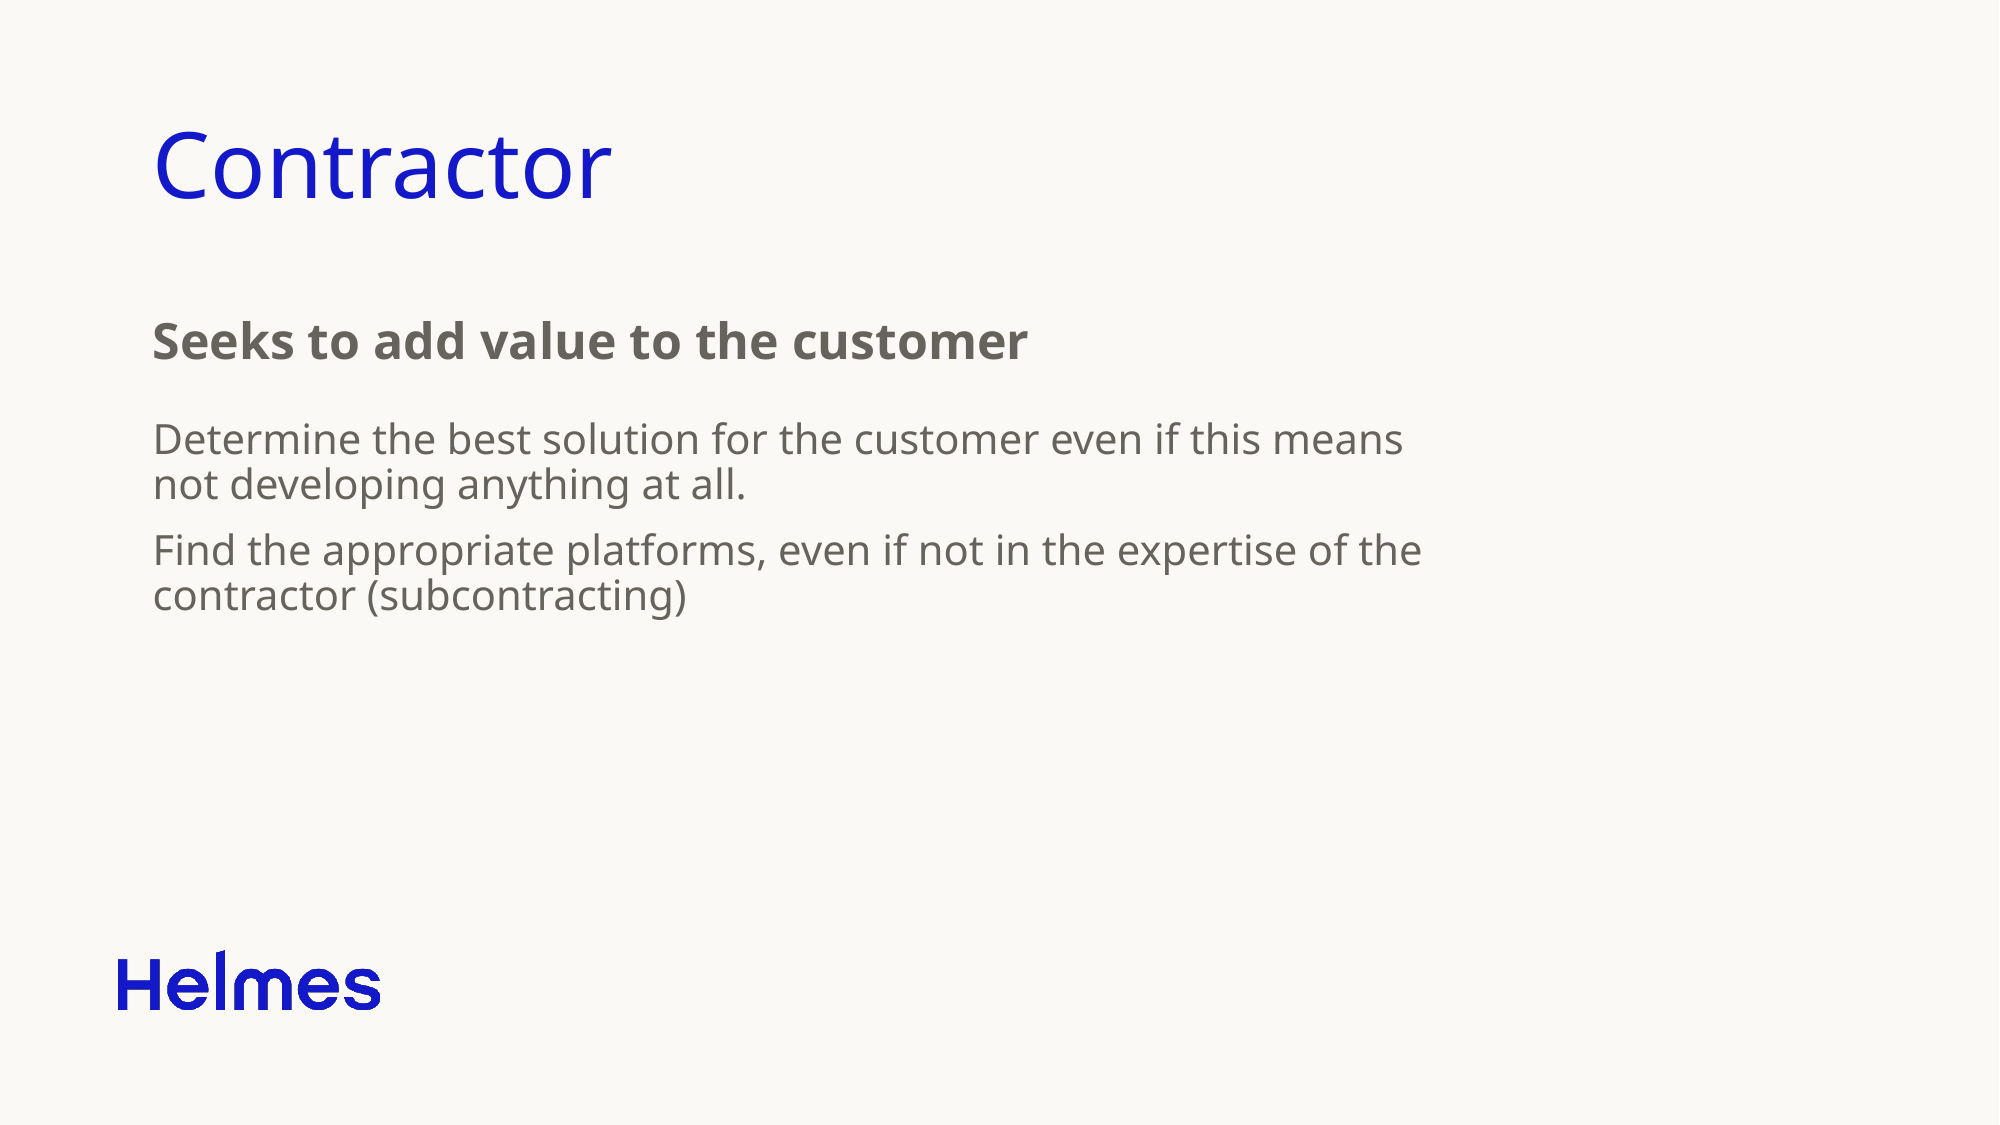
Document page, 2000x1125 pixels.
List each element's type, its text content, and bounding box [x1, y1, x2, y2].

title Contractor [137, 59, 1863, 278]
picture [118, 950, 380, 1010]
list Seeks to add value to the customer [137, 275, 1189, 410]
list Determine the best solution for the customer even if this means not developing anything at all. Find the appropriate platforms, even if not in the expertise of the contractor (subcontracting) [137, 410, 1461, 1016]
